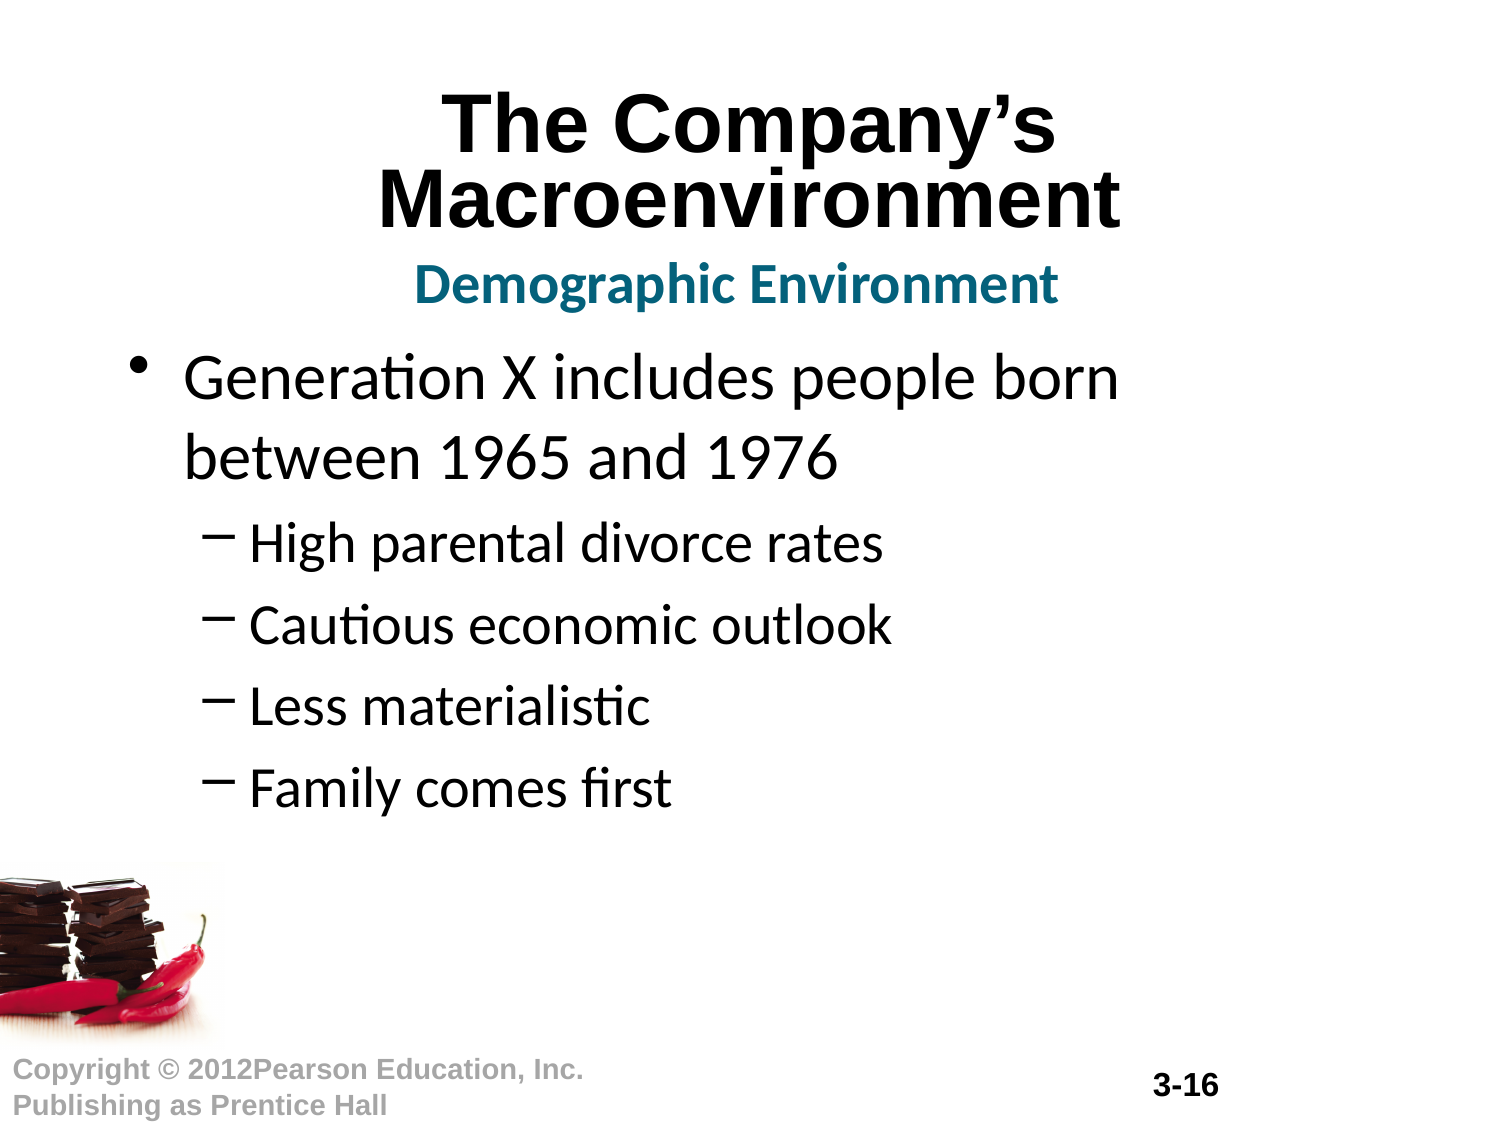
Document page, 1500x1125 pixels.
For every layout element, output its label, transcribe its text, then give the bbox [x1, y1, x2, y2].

title The Company’s Macroenvironment [112, 37, 1388, 226]
picture [0, 862, 225, 1050]
list Demographic Environment [149, 237, 1326, 301]
list Generation X includes people born between 1965 and 1976 High parental divorce rates Cautious economic outlook Less materialistic Family comes first [112, 324, 1388, 1001]
